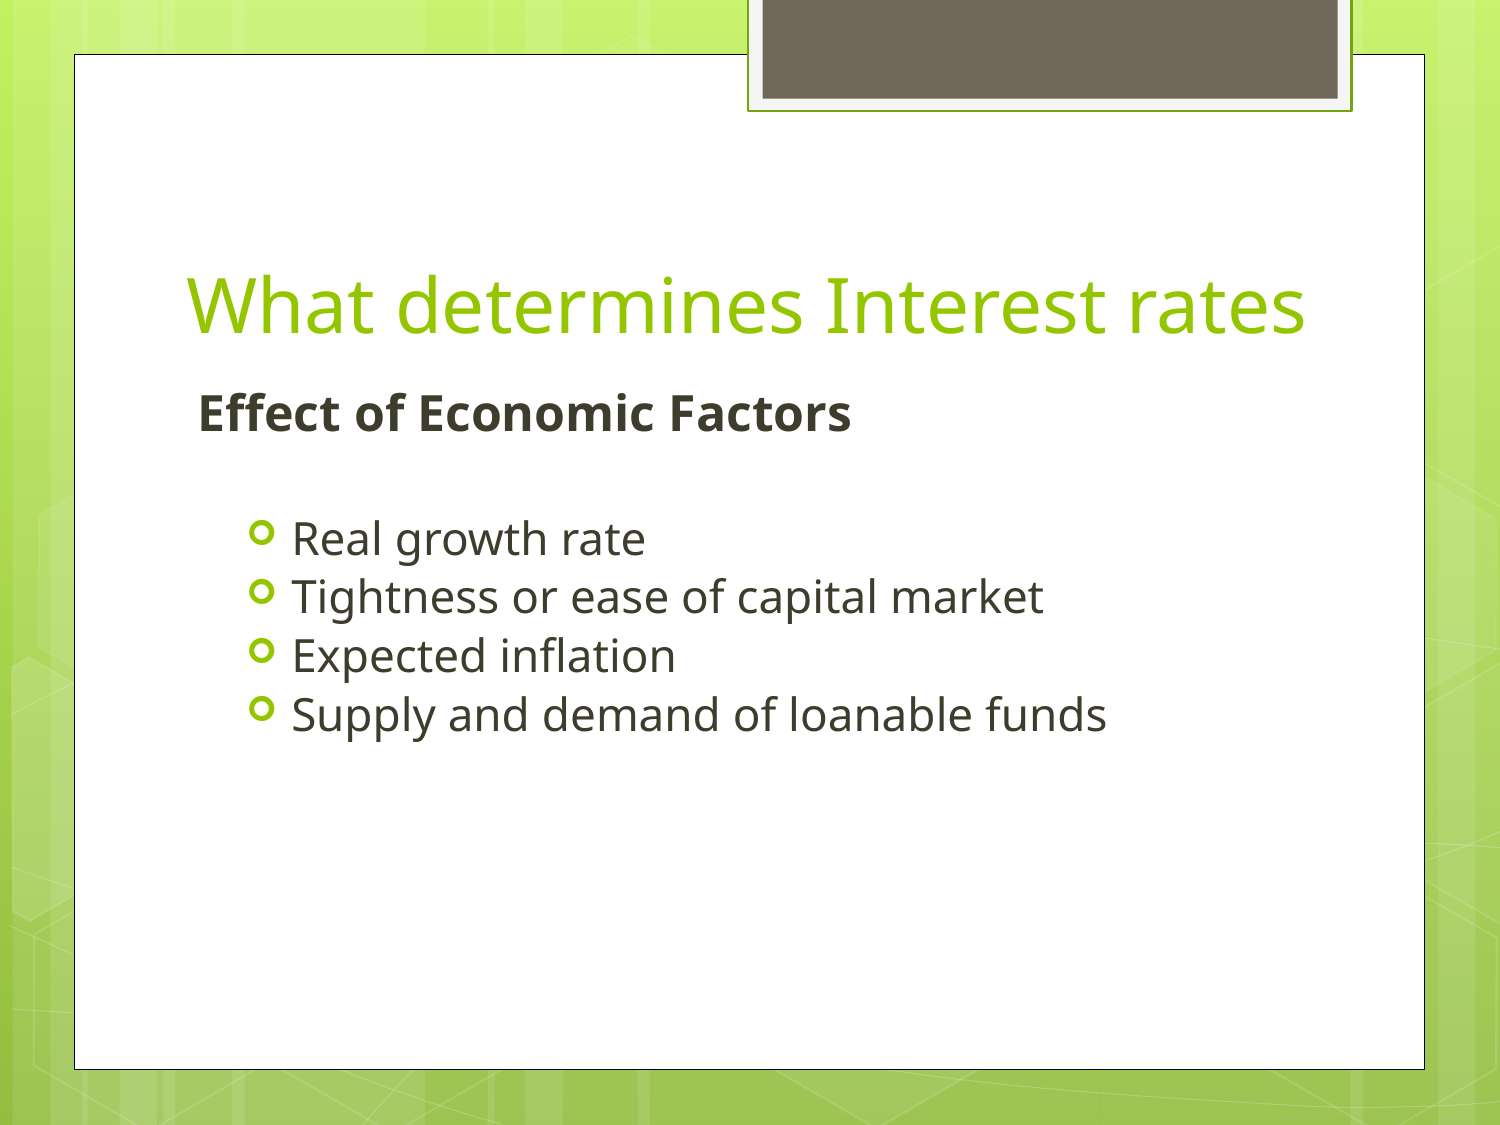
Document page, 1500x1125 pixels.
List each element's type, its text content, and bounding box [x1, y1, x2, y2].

title What determines Interest rates [171, 168, 1324, 357]
list Effect of Economic Factors Real growth rate Tightness or ease of capital market Expected inflation Supply and demand of loanable funds [171, 381, 1283, 957]
